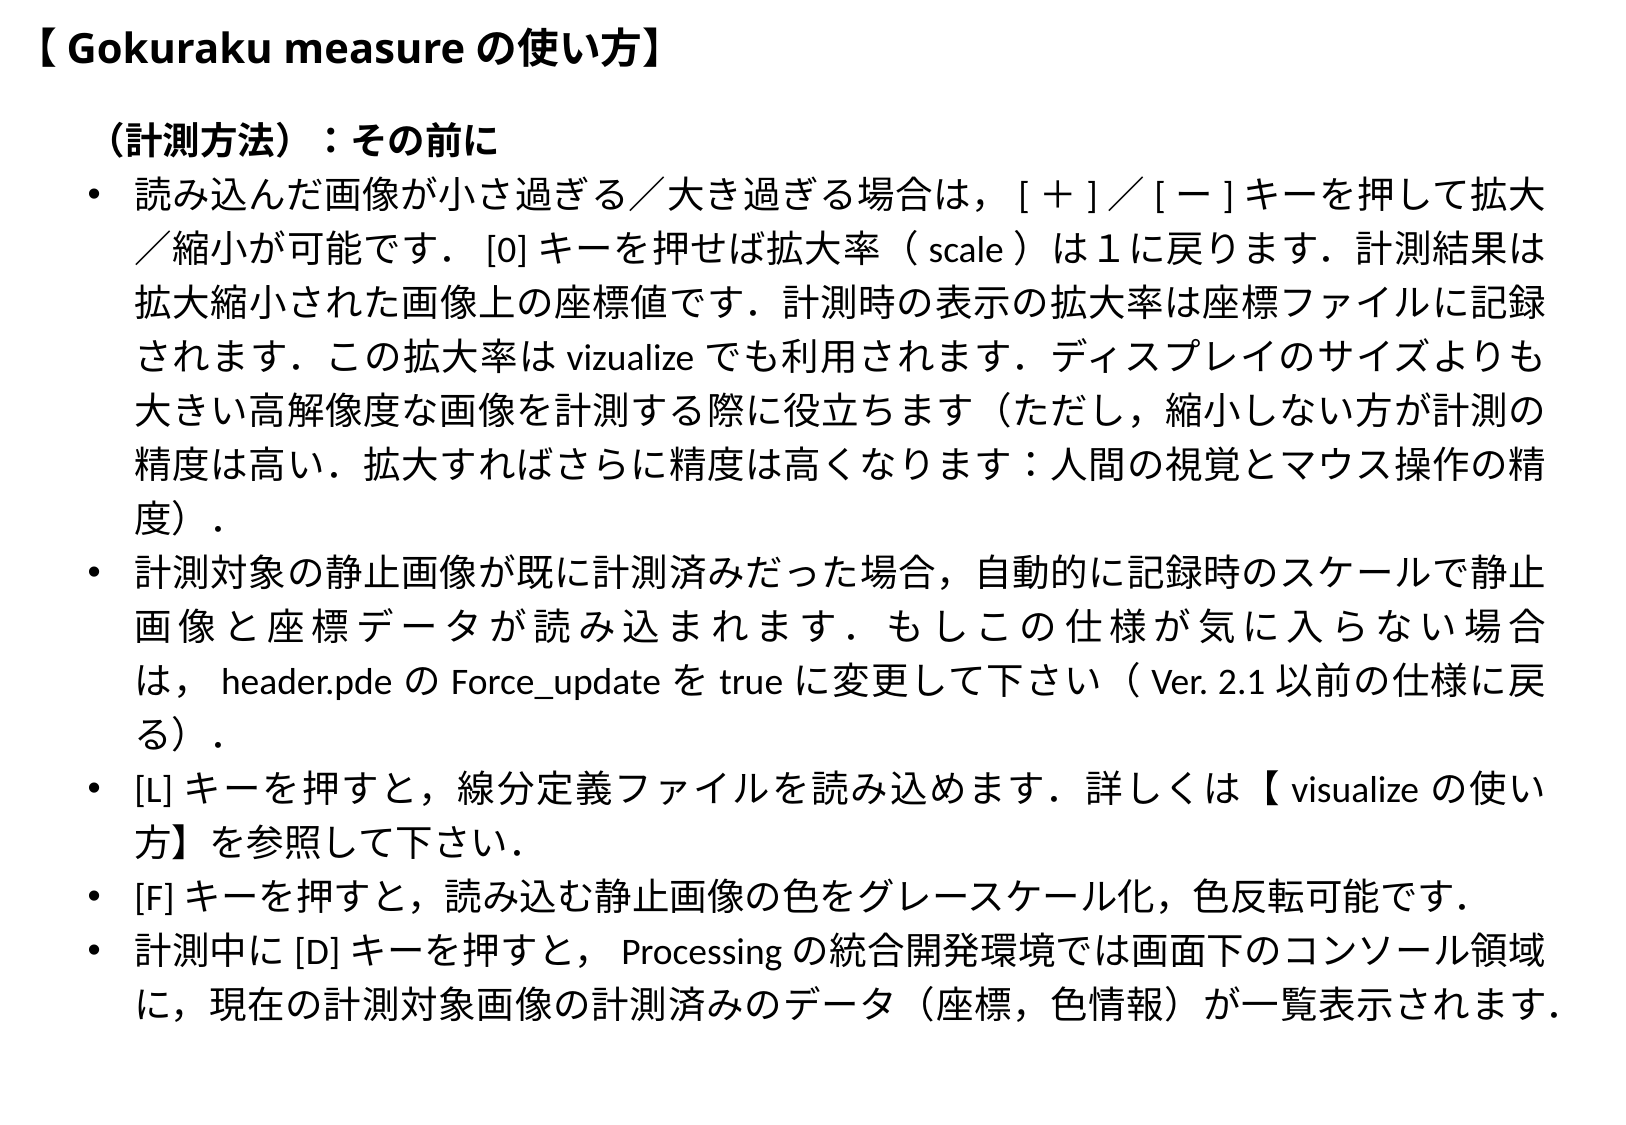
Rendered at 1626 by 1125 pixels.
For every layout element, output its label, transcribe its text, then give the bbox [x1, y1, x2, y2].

title 【Gokuraku measureの使い方】 [0, 0, 1625, 101]
text_box （計測方法）：その前に 読み込んだ画像が小さ過ぎる／大き過ぎる場合は，[＋]／[ー]キーを押して拡大／縮小が可能です．[0]キーを押せば拡大率（scale）は１に戻ります．計測結果は拡大縮小された画像上の座標値です．計測時の表示の拡大率は座標ファイルに記録されます．この拡大率はvizualizeでも利用されます．ディスプレイのサイズよりも大きい高解像度な画像を計測する際に役立ちます（ただし，縮小しない方が計測の精度は高い．拡大すればさらに精度は高くなります：人間の視覚とマウス操作の精度）． 計測対象の静止画像が既に計測済みだった場合，自動的に記録時のスケールで静止画像と座標データが読み込まれます．もしこの仕様が気に入らない場合は，header.pdeのForce_updateをtrueに変更して下さい（Ver. 2.1以前の仕様に戻る）． [L]キーを押すと，線分定義ファイルを読み込めます．詳しくは【visualizeの使い方】を参照して下さい． [F]キーを押すと，読み込む静止画像の色をグレースケール化，色反転可能です． 計測中に[D]キーを押すと，Processingの統合開発環境では画面下のコンソール領域に，現在の計測対象画像の計測済みのデータ（座標，色情報）が一覧表示されます． [72, 100, 1561, 1034]
